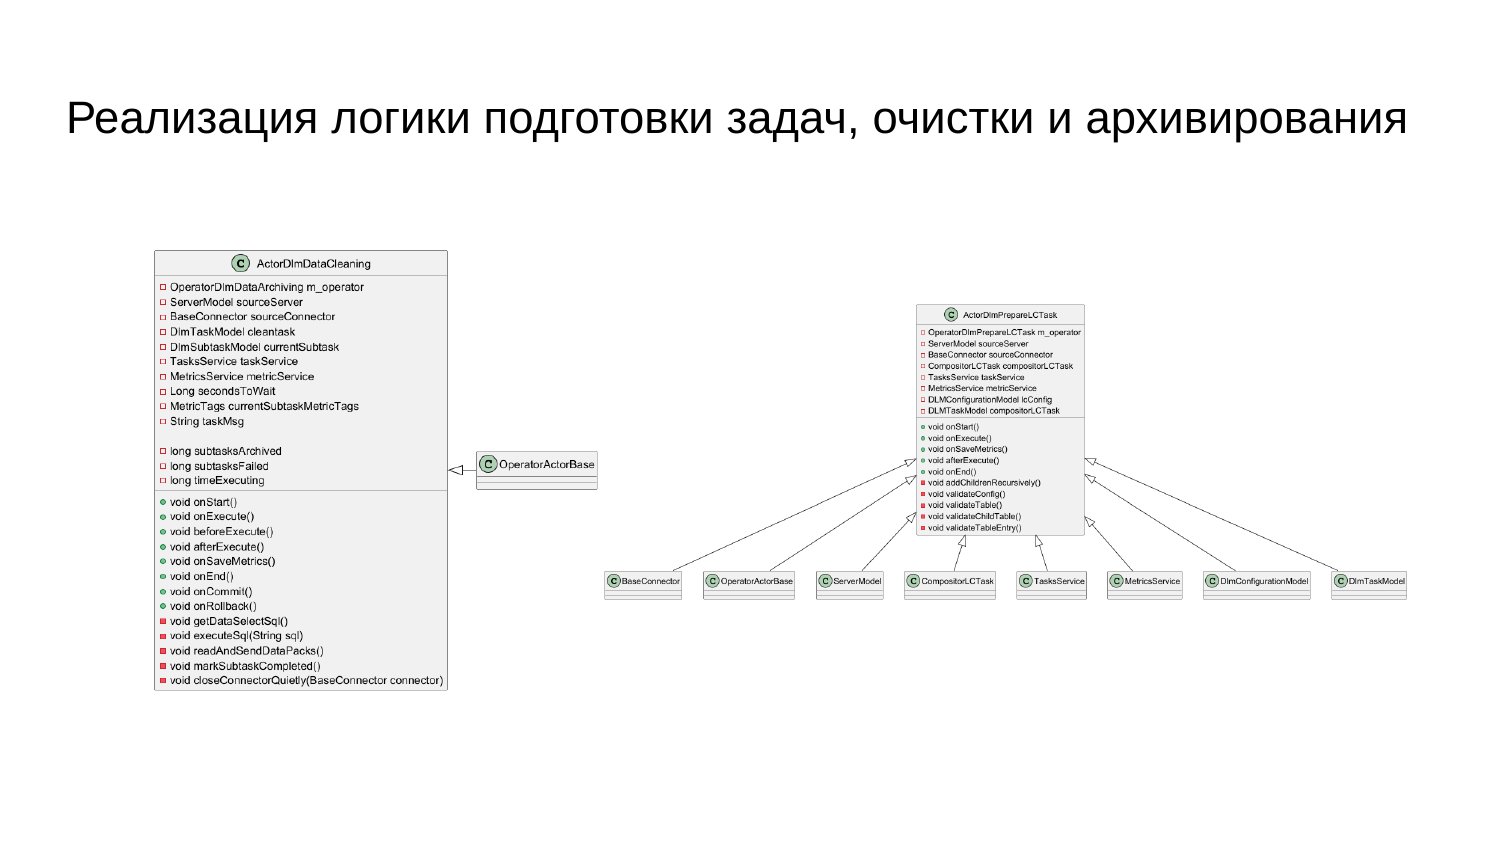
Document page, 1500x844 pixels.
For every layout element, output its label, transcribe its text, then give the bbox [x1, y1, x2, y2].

picture [148, 244, 1410, 694]
title Реализация логики подготовки задач, очистки и архивирования [51, 72, 1449, 167]
